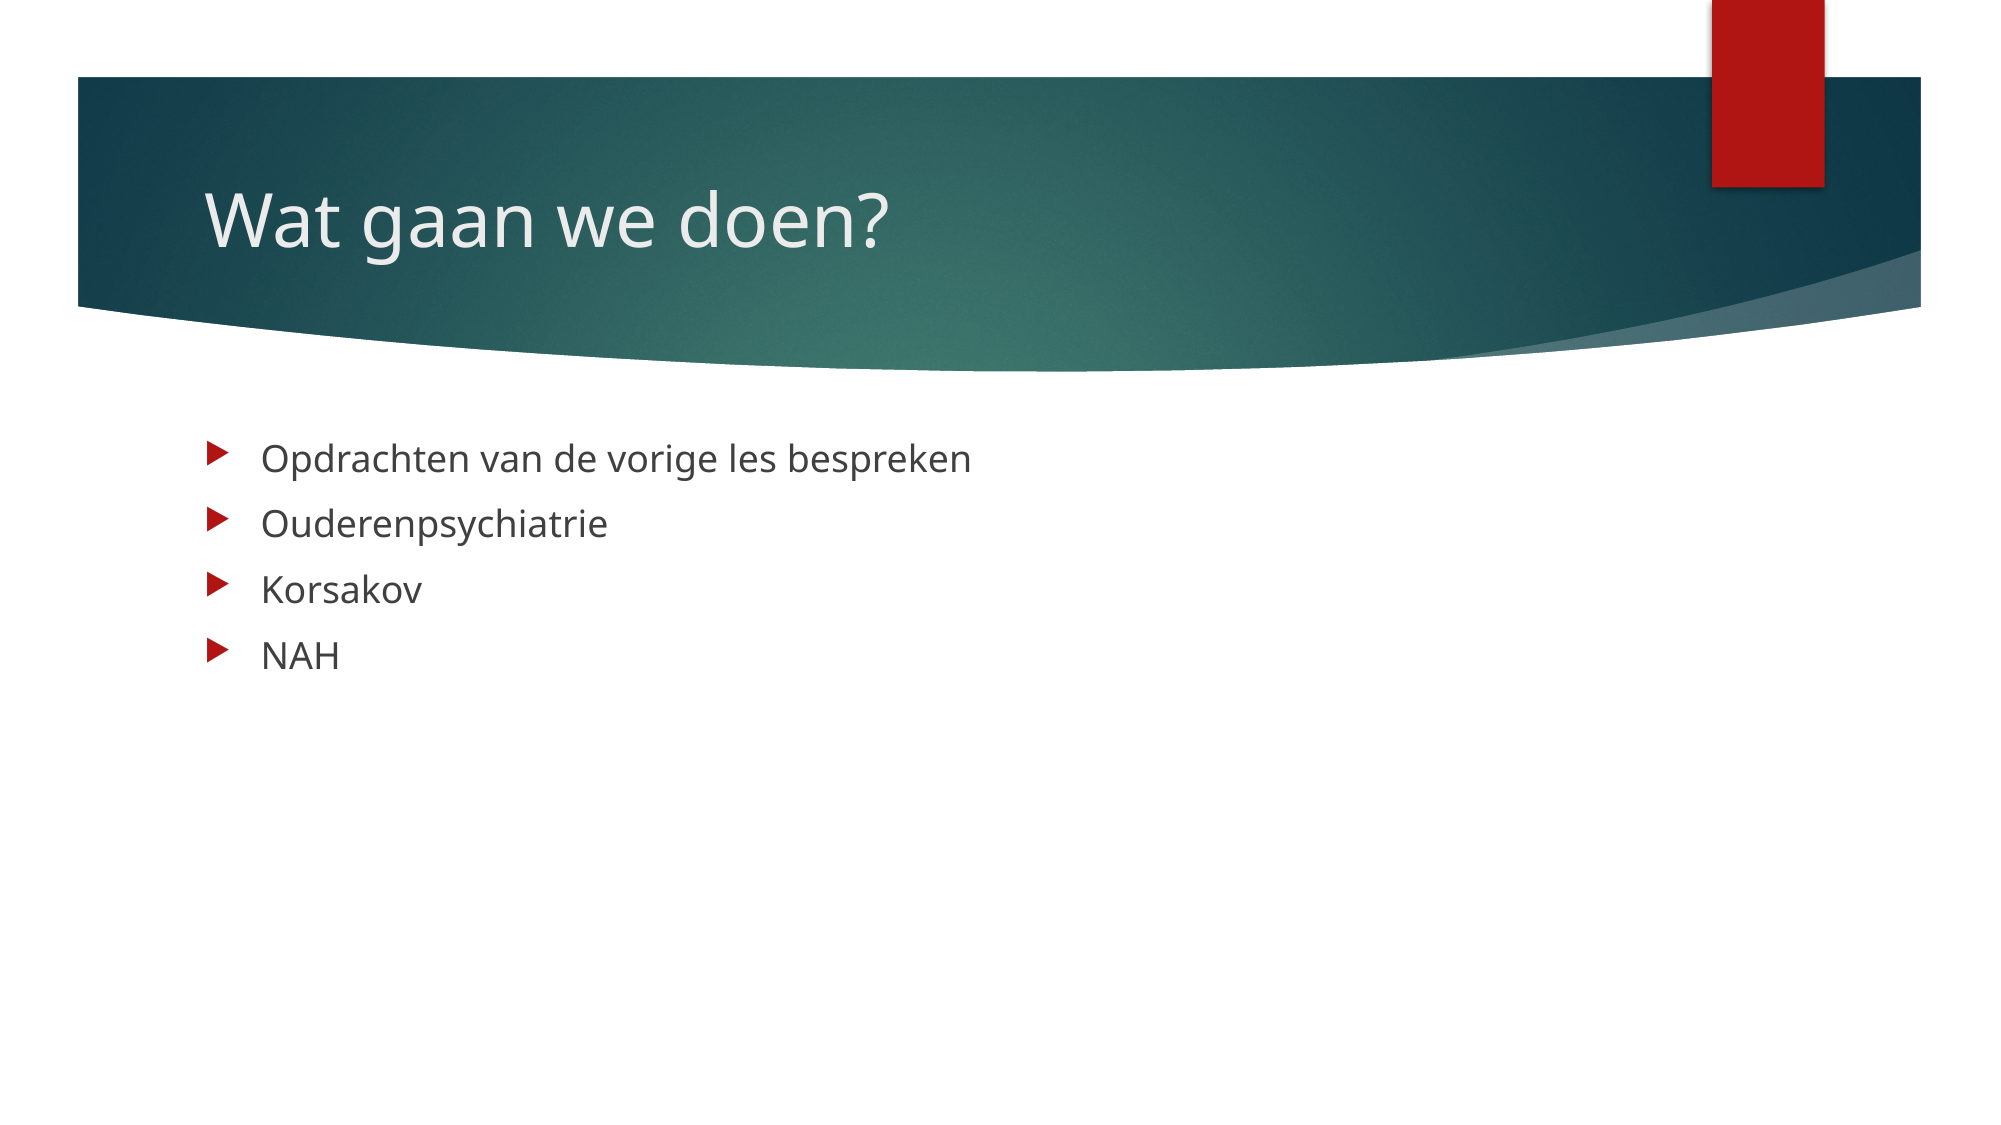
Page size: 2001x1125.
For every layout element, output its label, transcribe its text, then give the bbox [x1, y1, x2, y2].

title Wat gaan we doen? [189, 159, 1638, 276]
list Opdrachten van de vorige les bespreken Ouderenpsychiatrie Korsakov NAH [189, 427, 1638, 988]
